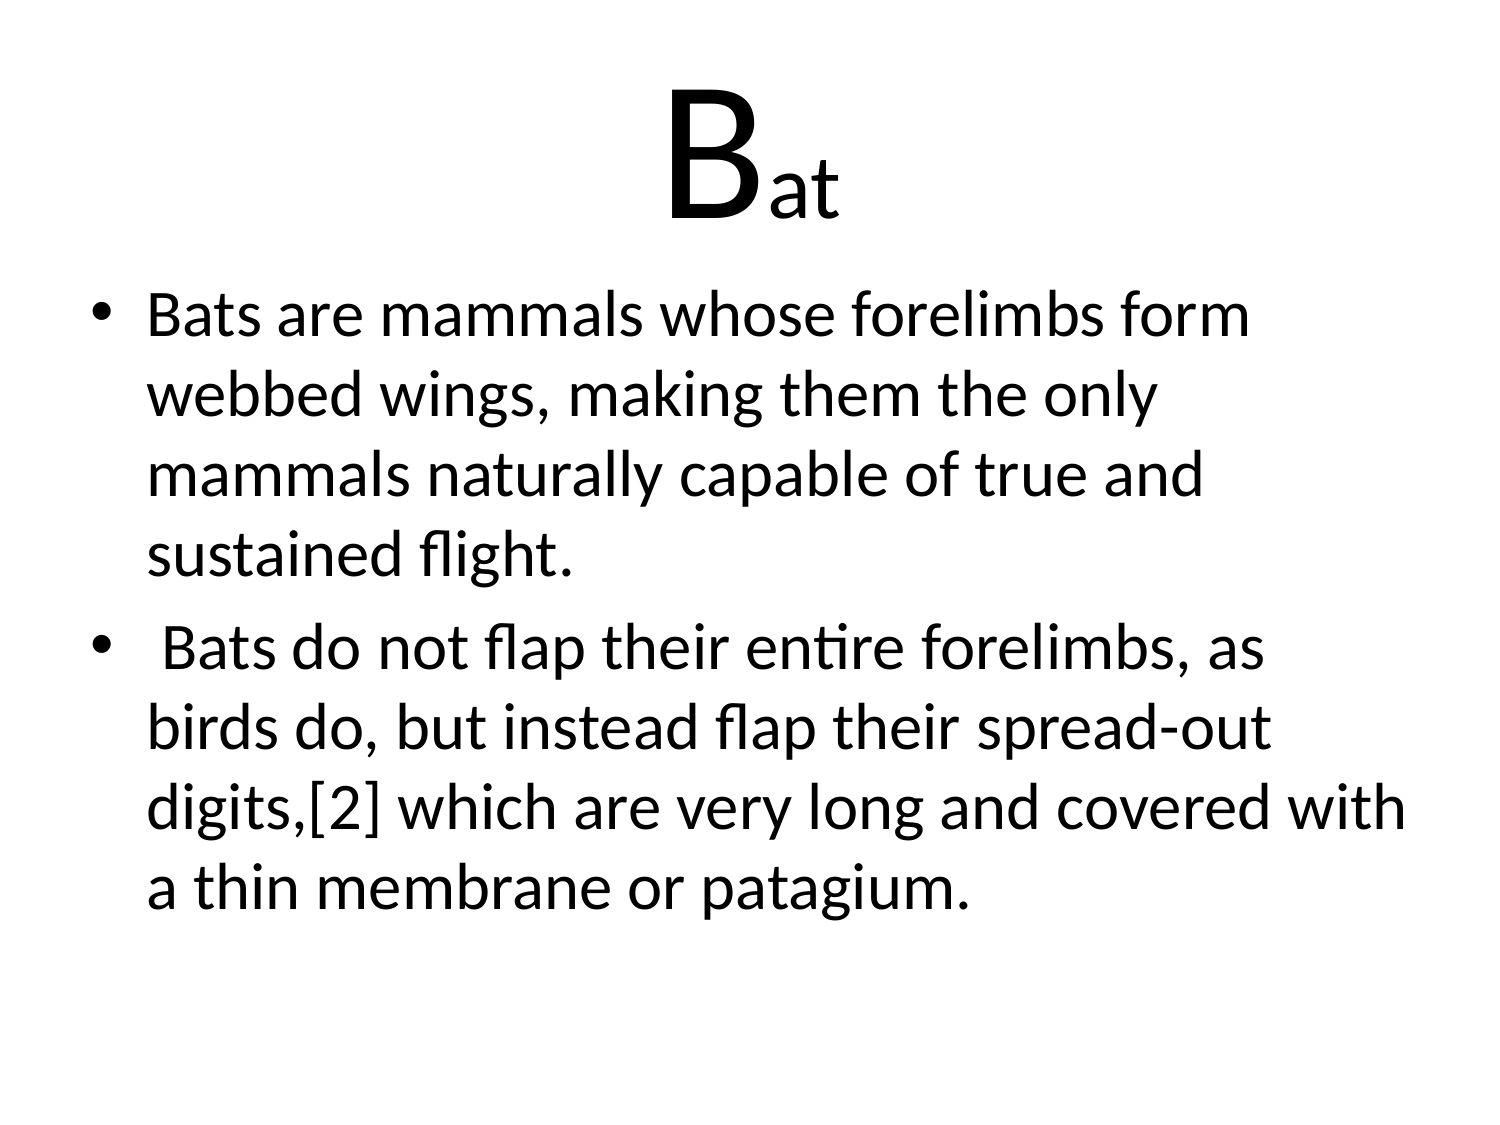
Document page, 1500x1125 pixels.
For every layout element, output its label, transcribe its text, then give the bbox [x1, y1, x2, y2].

title Bat [75, 45, 1425, 233]
list Bats are mammals whose forelimbs form webbed wings, making them the only mammals naturally capable of true and sustained flight. Bats do not flap their entire forelimbs, as birds do, but instead flap their spread-out digits,[2] which are very long and covered with a thin membrane or patagium. [75, 262, 1425, 1005]
